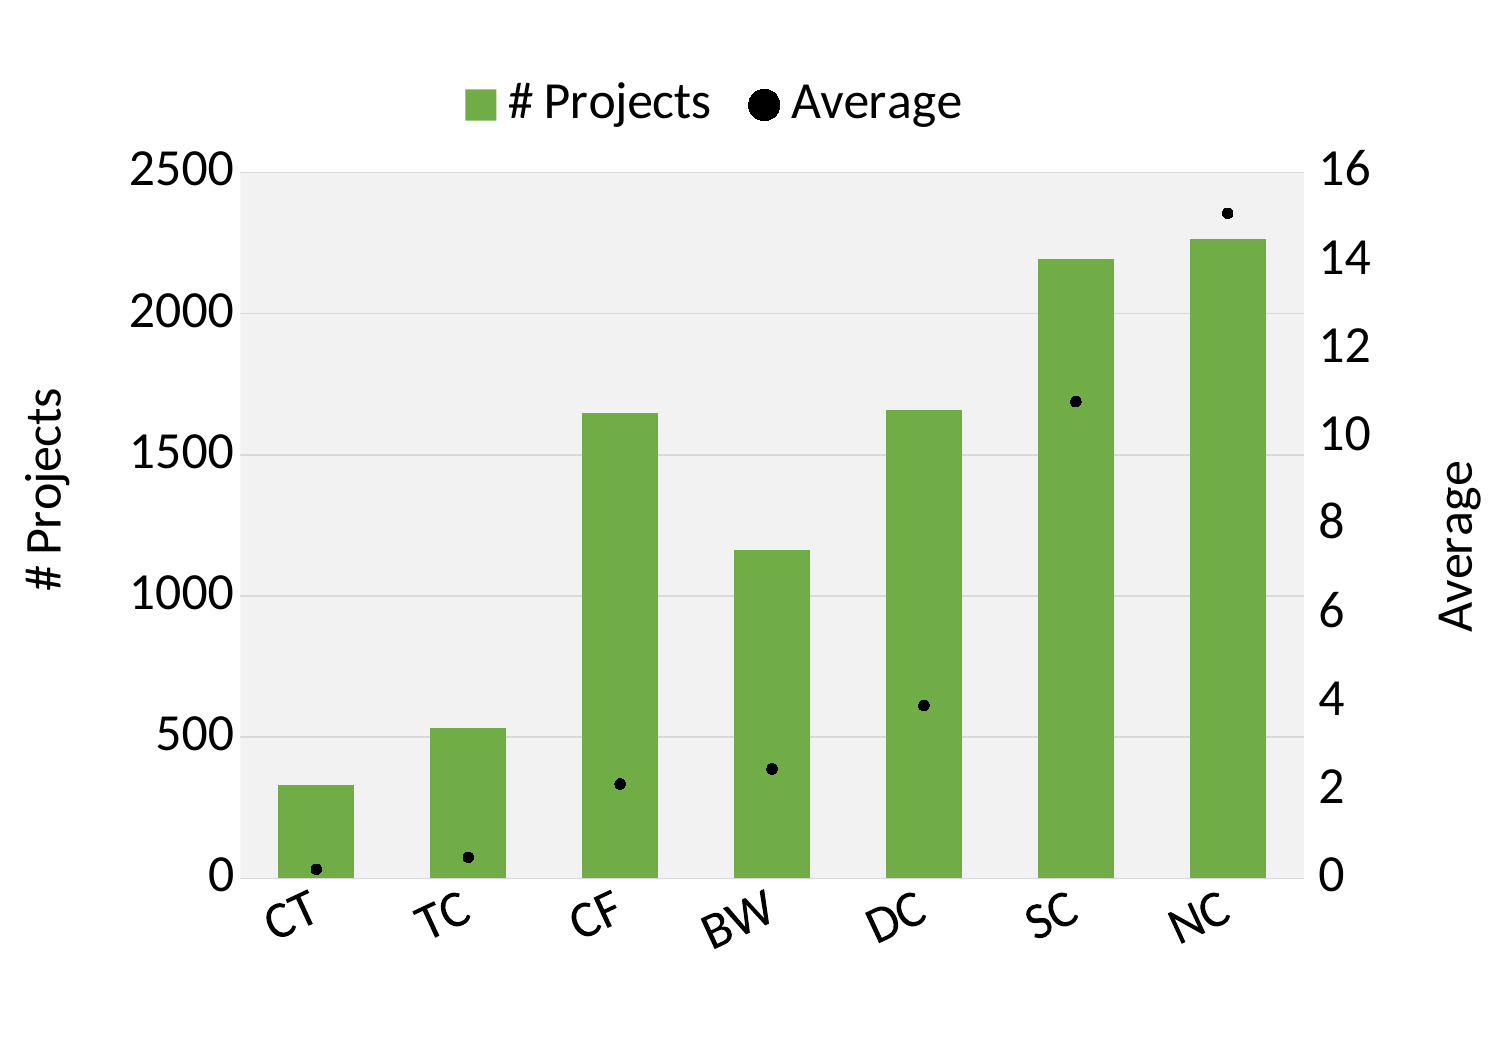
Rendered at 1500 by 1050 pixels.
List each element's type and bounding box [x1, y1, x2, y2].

chart [0, 0, 1500, 1050]
